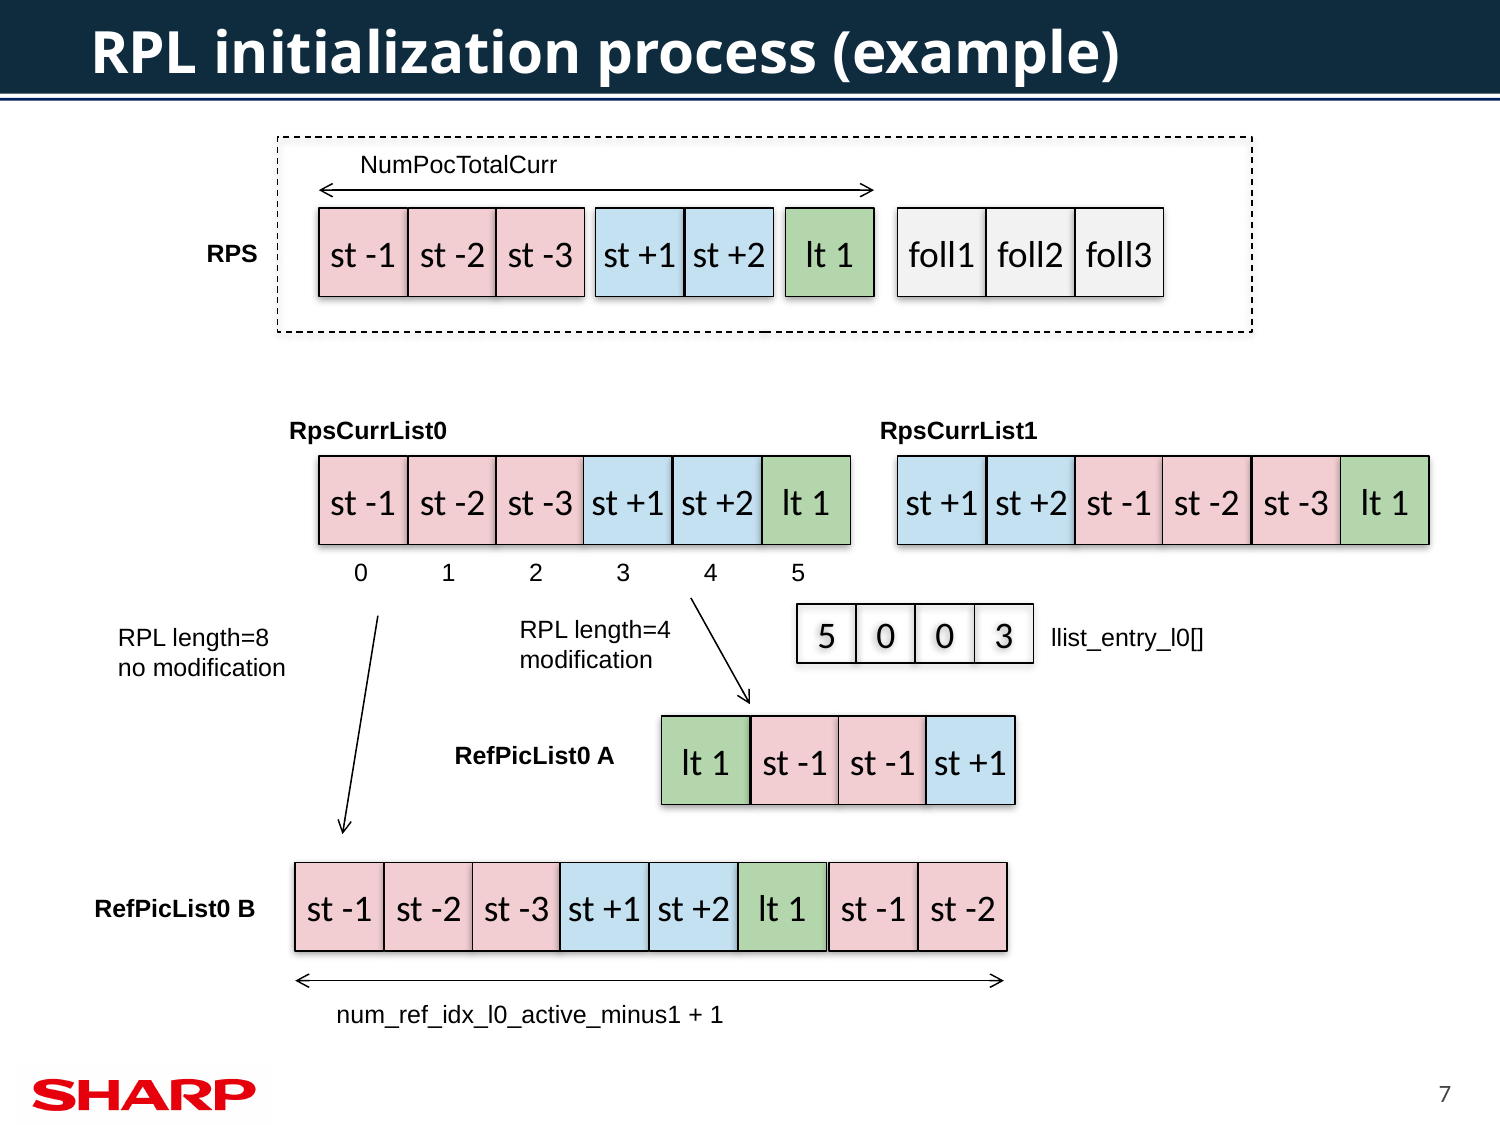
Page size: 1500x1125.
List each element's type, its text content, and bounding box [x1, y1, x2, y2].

text_box lt 1 [761, 455, 851, 545]
text_box 0 [915, 603, 971, 664]
text_box 4 [697, 550, 746, 593]
picture [17, 1064, 271, 1125]
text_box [342, 615, 379, 835]
text_box st +2 [649, 862, 735, 952]
text_box st -2 [1162, 455, 1250, 545]
text_box st +2 [672, 455, 760, 545]
text_box RpsCurrList0 [283, 408, 496, 451]
text_box st -1 [318, 455, 406, 545]
text_box st -2 [408, 455, 494, 545]
text_box lt 1 [661, 715, 748, 805]
text_box num_ref_idx_l0_active_minus1 + 1 [330, 992, 768, 1035]
text_box st -1 [838, 715, 923, 805]
title RPL initialization process (example) [74, 15, 1426, 85]
text_box st -2 [384, 862, 469, 952]
text_box lt 1 [737, 862, 826, 952]
text_box 3 [974, 603, 1034, 664]
text_box st +1 [925, 715, 1016, 805]
text_box st -1 [828, 862, 915, 952]
text_box RPL length=8 no modification [112, 615, 325, 688]
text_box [690, 597, 751, 705]
text_box RPS [200, 231, 272, 274]
text_box st +1 [559, 862, 646, 952]
text_box 0 [348, 550, 396, 593]
text_box [277, 136, 1253, 333]
text_box st -3 [495, 455, 582, 545]
slide_number 7 [1345, 1062, 1467, 1108]
text_box st -3 [1251, 455, 1339, 545]
text_box RPL length=4 modification [513, 608, 685, 680]
text_box st +1 [897, 455, 985, 545]
text_box 3 [610, 550, 658, 593]
text_box lt 1 [1340, 455, 1430, 545]
text_box RpsCurrList1 [873, 408, 1087, 451]
text_box st +1 [583, 455, 671, 545]
text_box 5 [785, 550, 833, 593]
text_box 0 [855, 603, 912, 664]
text_box st -1 [294, 862, 381, 952]
text_box llist_entry_l0[] [1045, 615, 1258, 658]
text_box st -1 [1074, 455, 1161, 545]
text_box st -2 [918, 862, 1008, 952]
text_box RefPicList0 B [88, 886, 302, 929]
text_box st +2 [986, 455, 1073, 545]
text_box 1 [435, 550, 483, 593]
text_box st -1 [750, 715, 836, 805]
text_box 5 [796, 603, 853, 664]
text_box 2 [523, 550, 571, 593]
text_box RefPicList0 A [448, 733, 650, 776]
text_box st -3 [472, 862, 556, 952]
